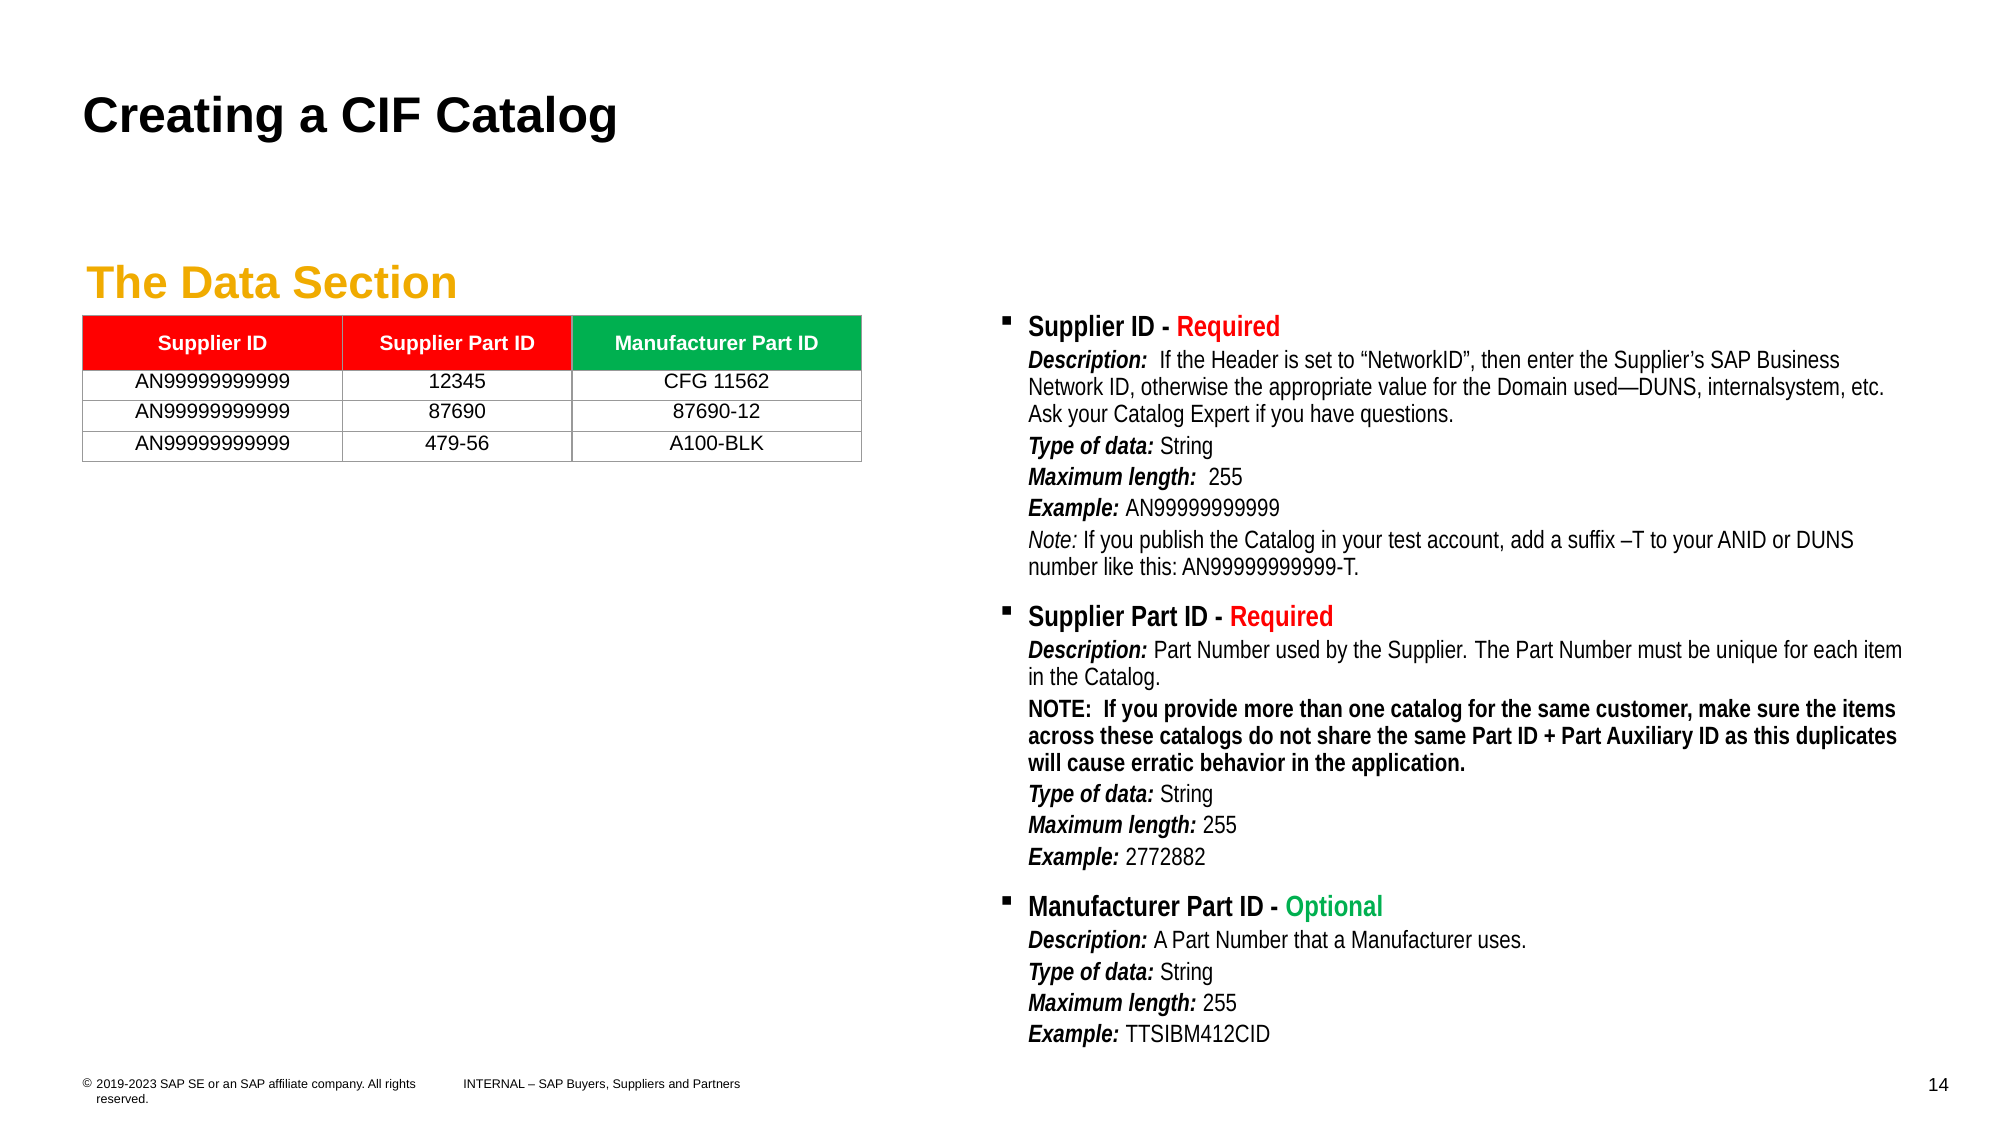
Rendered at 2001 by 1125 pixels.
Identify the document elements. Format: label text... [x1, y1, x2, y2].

title Creating a CIF Catalog [82, 82, 1918, 144]
text_box Supplier ID - Required Description: If the Header is set to “NetworkID”, then enter the Supplier’s SAP Business Network ID, otherwise the appropriate value for the Domain used—DUNS, internalsystem, etc. Ask your Catalog Expert if you have questions. Type of data: String Maximum length: 255 Example: AN99999999999 Note: If you publish the Catalog in your test account, add a suffix –T to your ANID or DUNS number like this: AN99999999999-T. Supplier Part ID - Required Description: Part Number used by the Supplier. The Part Number must be unique for each item in the Catalog. NOTE: If you provide more than one catalog for the same customer, make sure the items across these catalogs do not share the same Part ID + Part Auxiliary ID as this duplicates will cause erratic behavior in the application. Type of data: String Maximum length: 255 Example: 2772882 Manufacturer Part ID - Optional Description: A Part Number that a Manufacturer uses. Type of data: String Maximum length: 255 Example: TTSIBM412CID [1000, 315, 1918, 1079]
text_box The Data Section [71, 252, 1396, 537]
